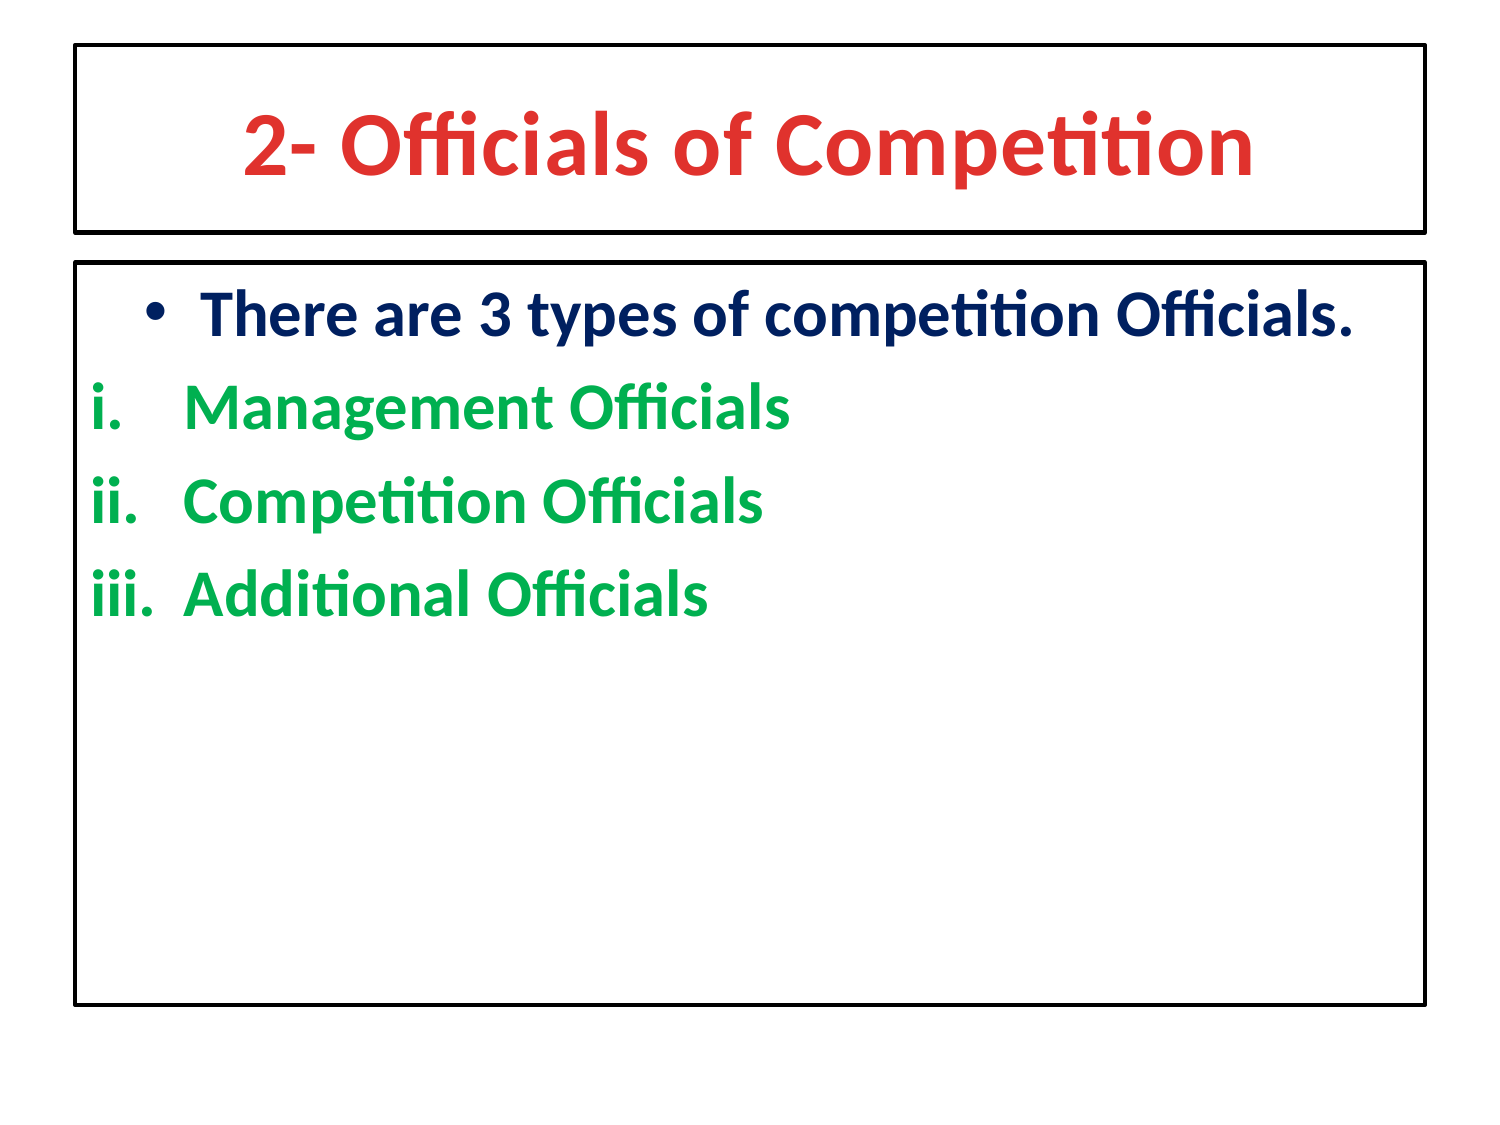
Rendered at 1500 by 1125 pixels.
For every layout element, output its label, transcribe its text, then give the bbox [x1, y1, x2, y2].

title 2- Officials of Competition [73, 43, 1427, 235]
list There are 3 types of competition Officials. Management Officials Competition Officials Additional Officials [73, 260, 1427, 1007]
